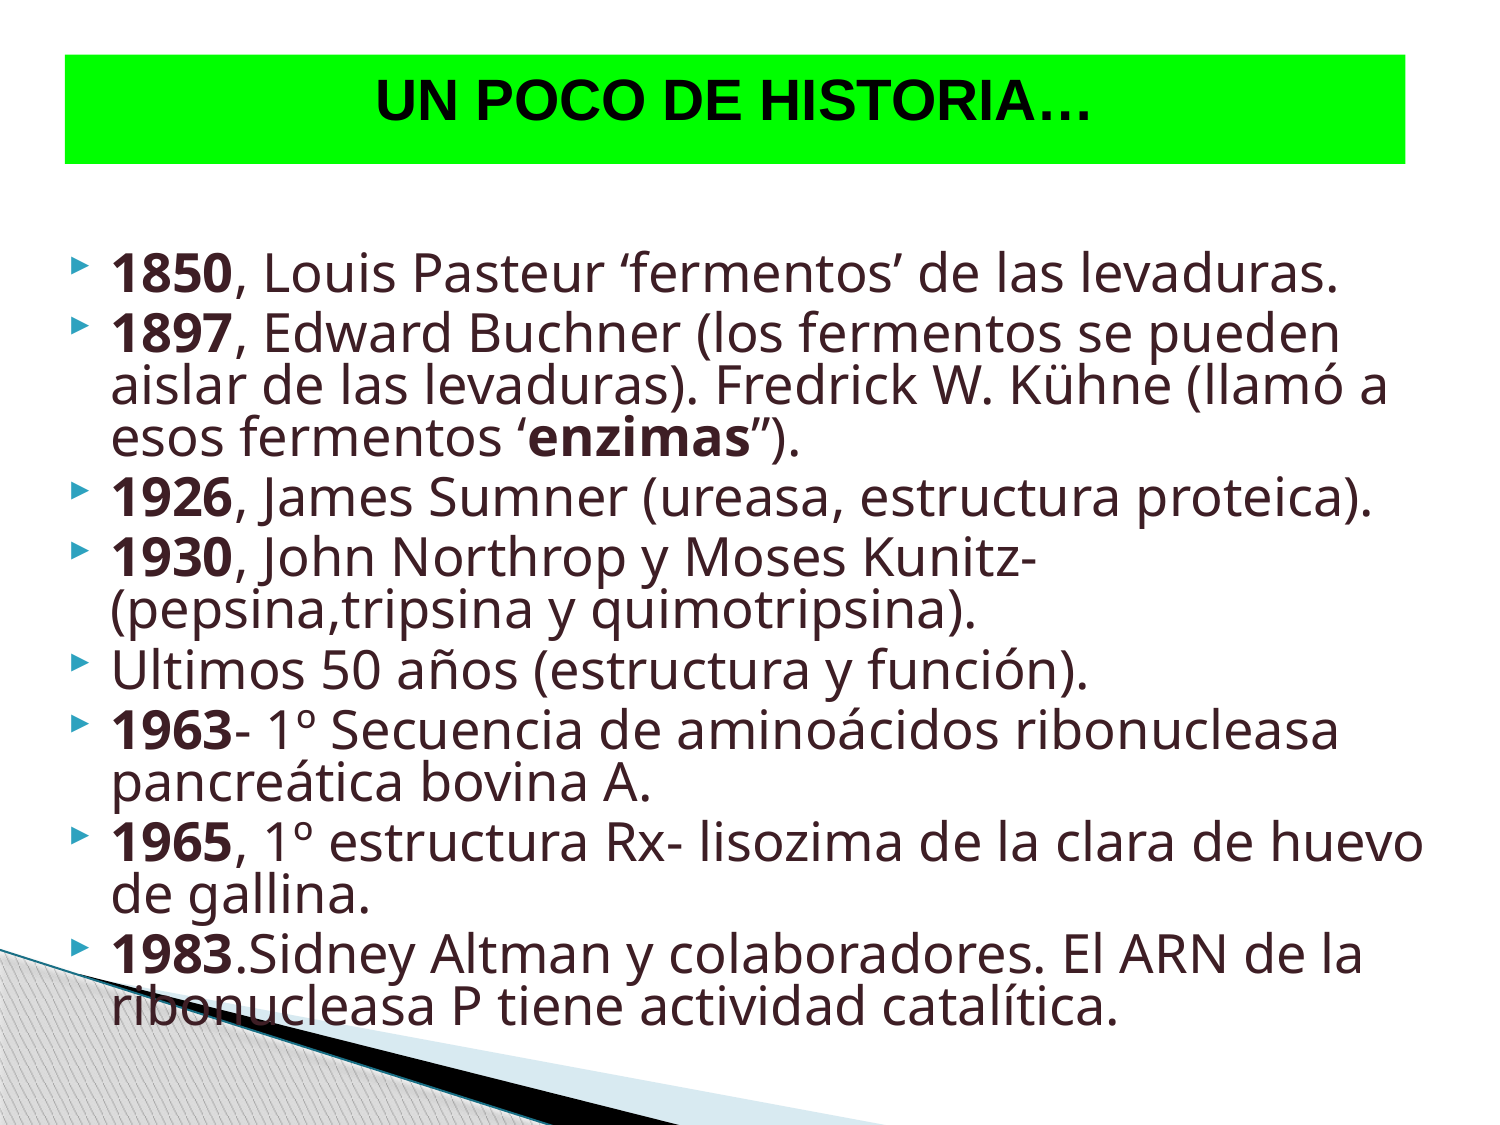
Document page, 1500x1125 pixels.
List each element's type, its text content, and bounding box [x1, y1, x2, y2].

list 1850, Louis Pasteur ‘fermentos’ de las levaduras. 1897, Edward Buchner (los fermentos se pueden aislar de las levaduras). Fredrick W. Kühne (llamó a esos fermentos ‘enzimas”). 1926, James Sumner (ureasa, estructura proteica). 1930, John Northrop y Moses Kunitz- (pepsina,tripsina y quimotripsina). Ultimos 50 años (estructura y función). 1963- 1º Secuencia de aminoácidos ribonucleasa pancreática bovina A. 1965, 1º estructura Rx- lisozima de la clara de huevo de gallina. 1983.Sidney Altman y colaboradores. El ARN de la ribonucleasa P tiene actividad catalítica. [34, 242, 1454, 1067]
text_box UN POCO DE HISTORIA… [64, 54, 1406, 164]
